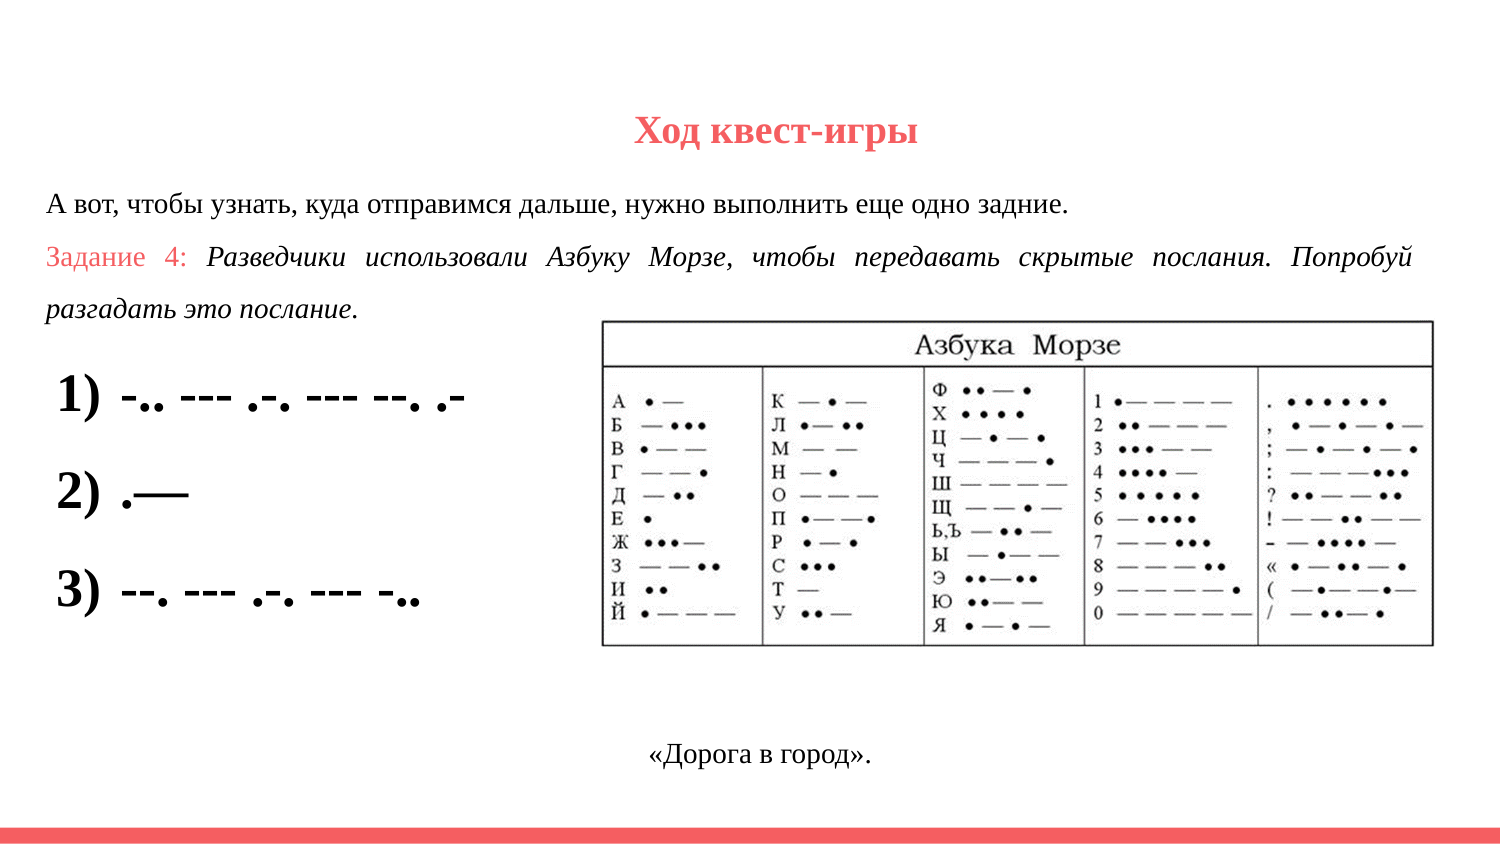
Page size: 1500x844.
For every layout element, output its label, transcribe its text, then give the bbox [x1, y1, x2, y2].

text_box «Дорога в город». [552, 701, 1045, 785]
picture [599, 317, 1436, 647]
title Ход квест-игры [51, 64, 1449, 167]
list А вот, чтобы узнать, куда отправимся дальше, нужно выполнить еще одно задние. Задание 4: Разведчики использовали Азбуку Морзе, чтобы передавать скрытые послания. Попробуй разгадать это послание. -.. --- .-. --- --. .- .— --. --- .-. --- -.. [30, 151, 1429, 713]
